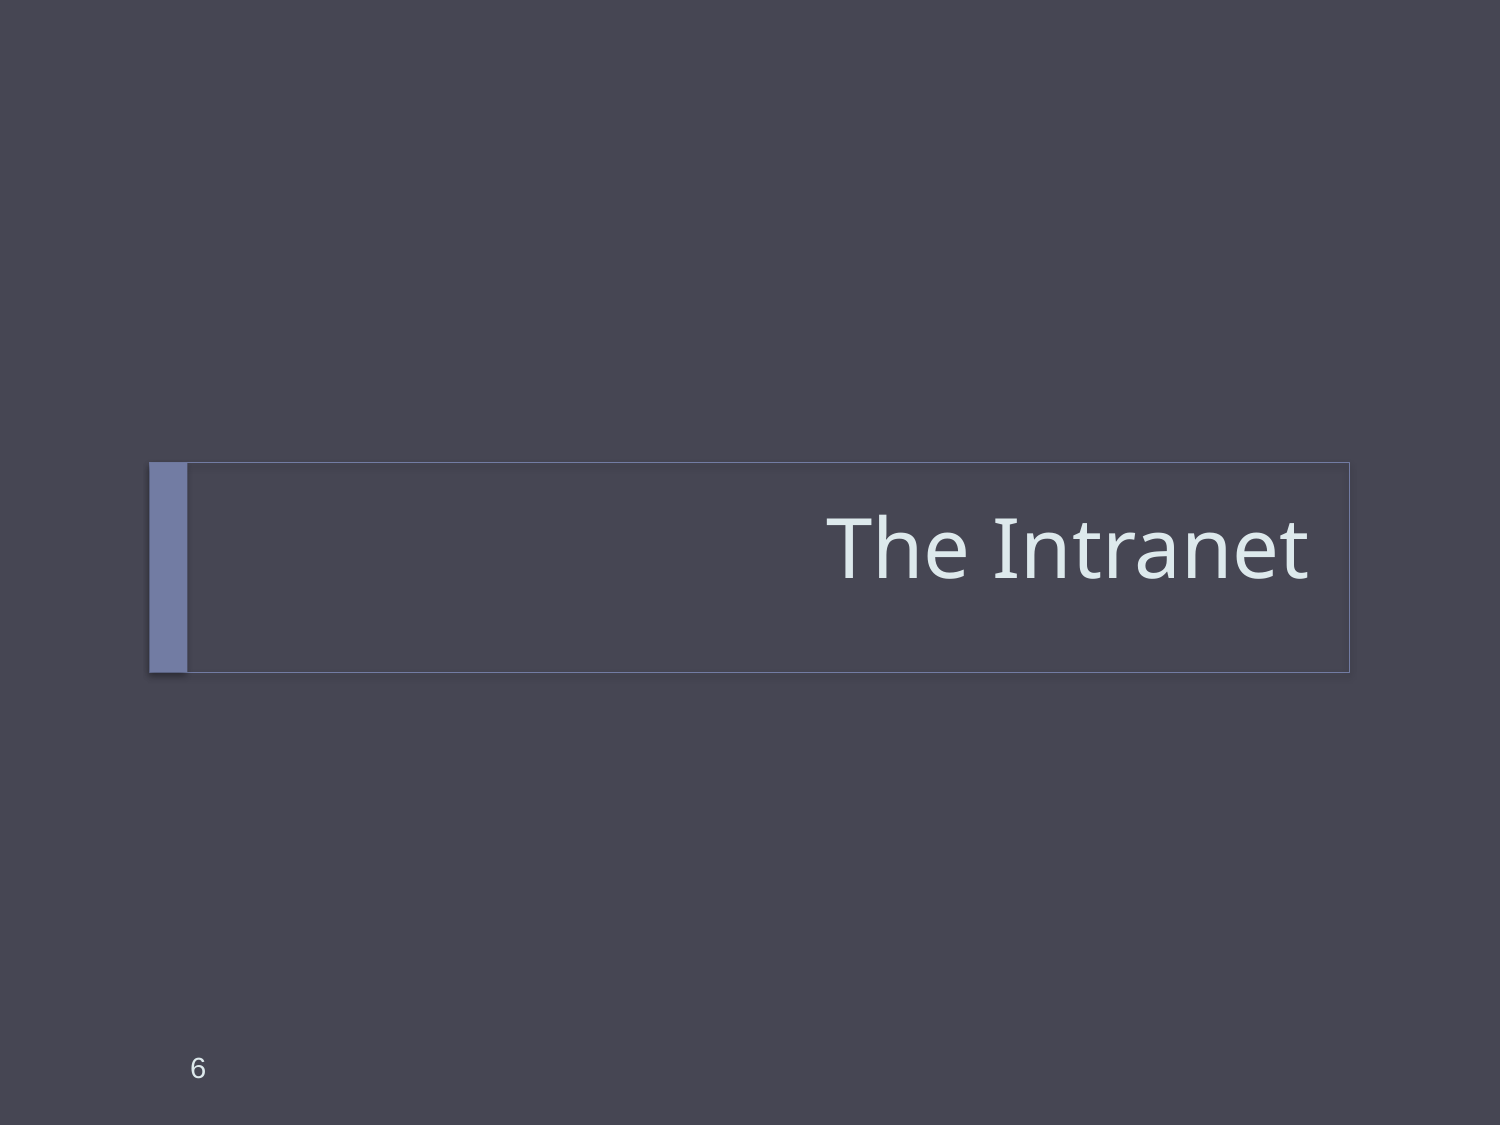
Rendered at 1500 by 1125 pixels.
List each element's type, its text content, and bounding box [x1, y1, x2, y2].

title The Intranet [200, 487, 1325, 663]
slide_number 6 [175, 1042, 425, 1103]
